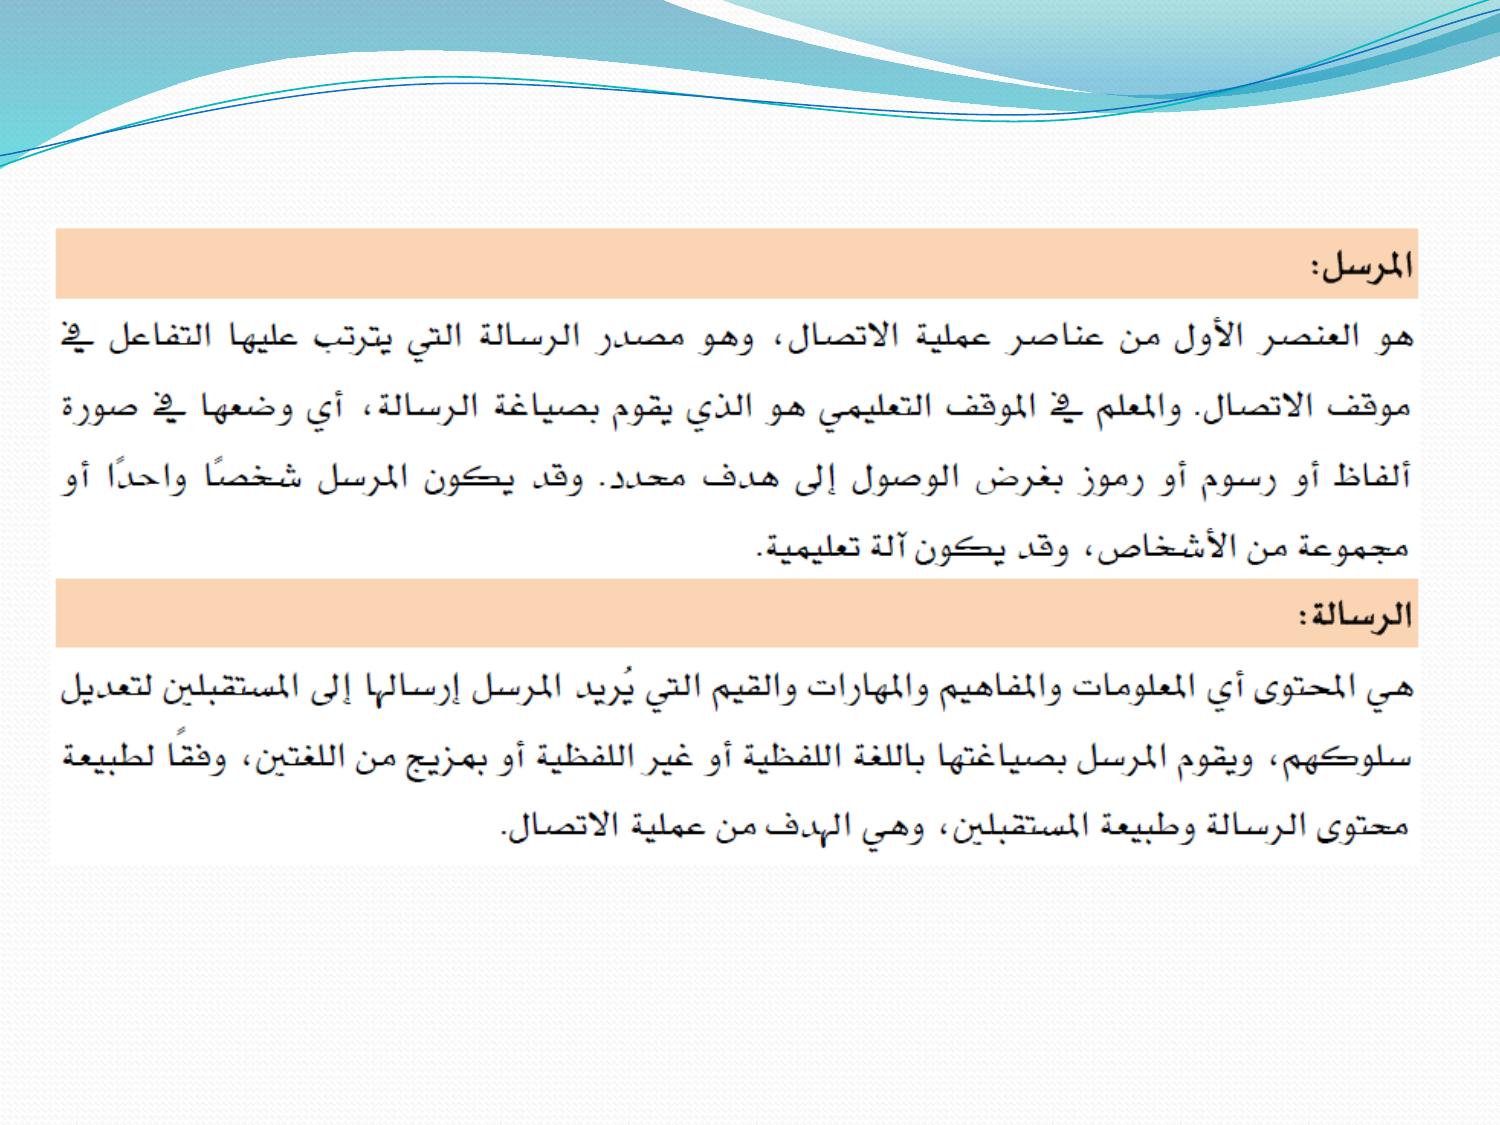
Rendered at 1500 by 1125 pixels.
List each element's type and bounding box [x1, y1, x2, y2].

picture [49, 224, 1421, 866]
